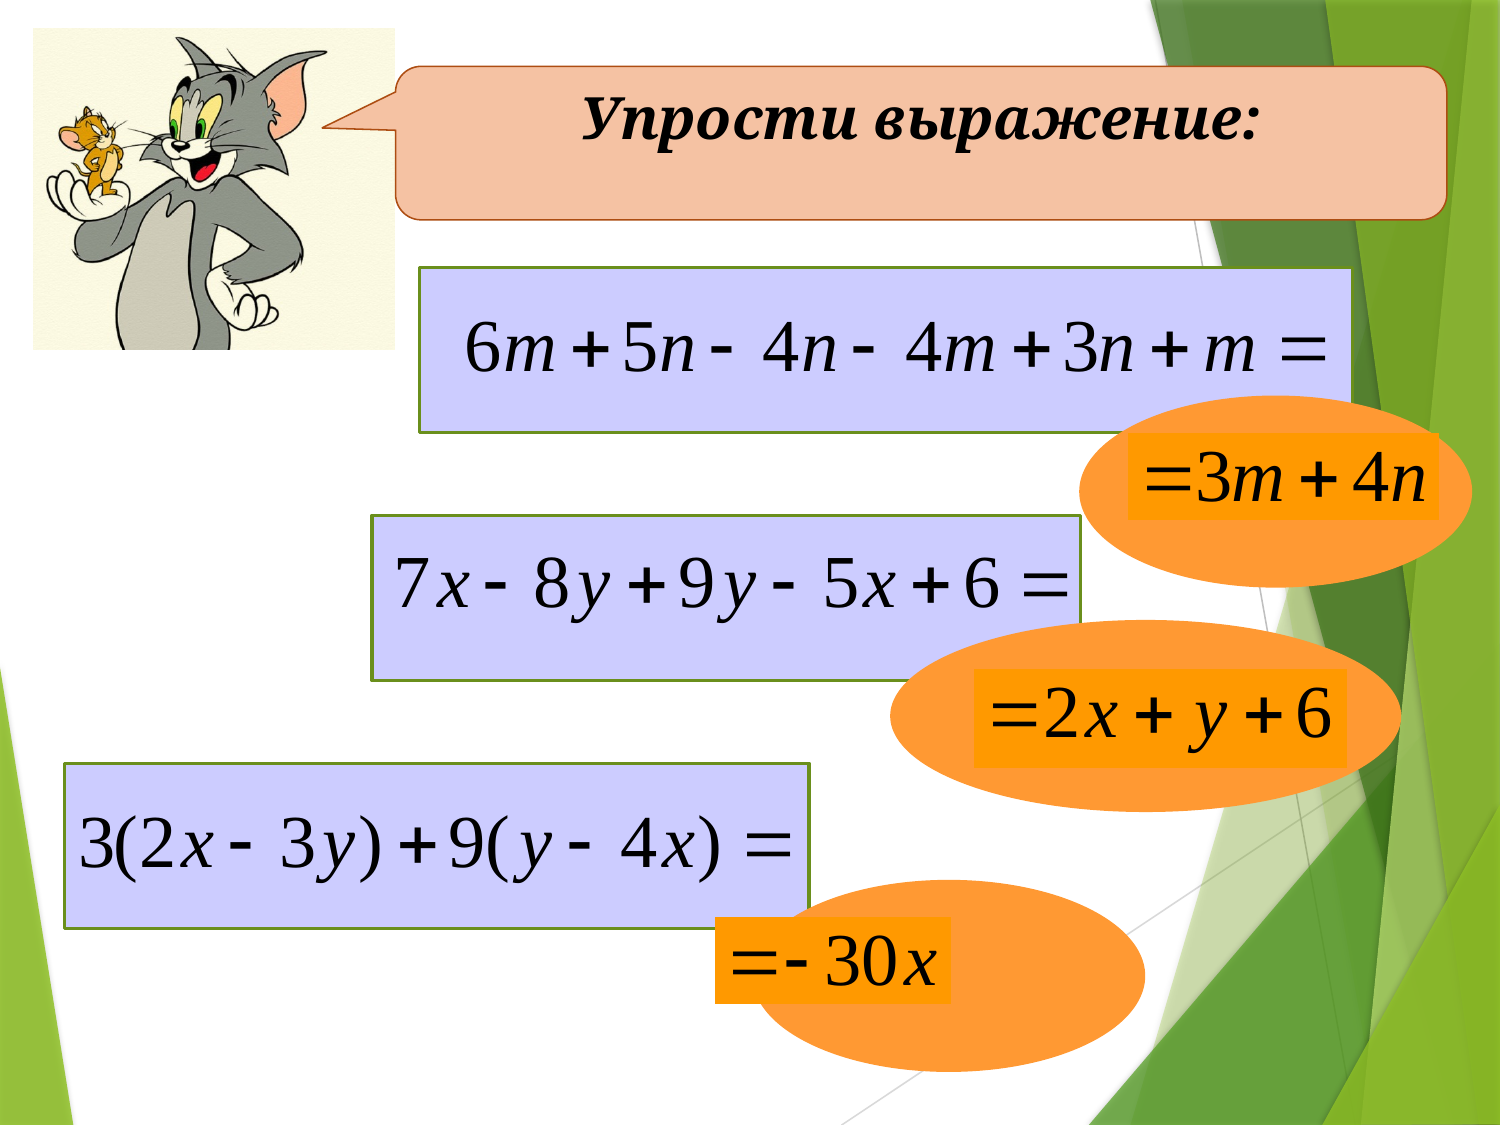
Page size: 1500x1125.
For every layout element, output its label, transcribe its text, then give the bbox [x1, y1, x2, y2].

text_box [973, 668, 1348, 769]
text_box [383, 538, 1074, 639]
text_box [1079, 399, 1473, 588]
picture [32, 27, 396, 351]
text_box [890, 619, 1402, 813]
text_box [767, 879, 1146, 1072]
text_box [1127, 432, 1440, 521]
text_box [418, 266, 1354, 434]
text_box [370, 514, 1082, 682]
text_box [454, 302, 1331, 391]
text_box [68, 798, 797, 899]
text_box [63, 762, 811, 930]
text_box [713, 916, 952, 1005]
text_box Упрости выражение: [400, 66, 1447, 220]
